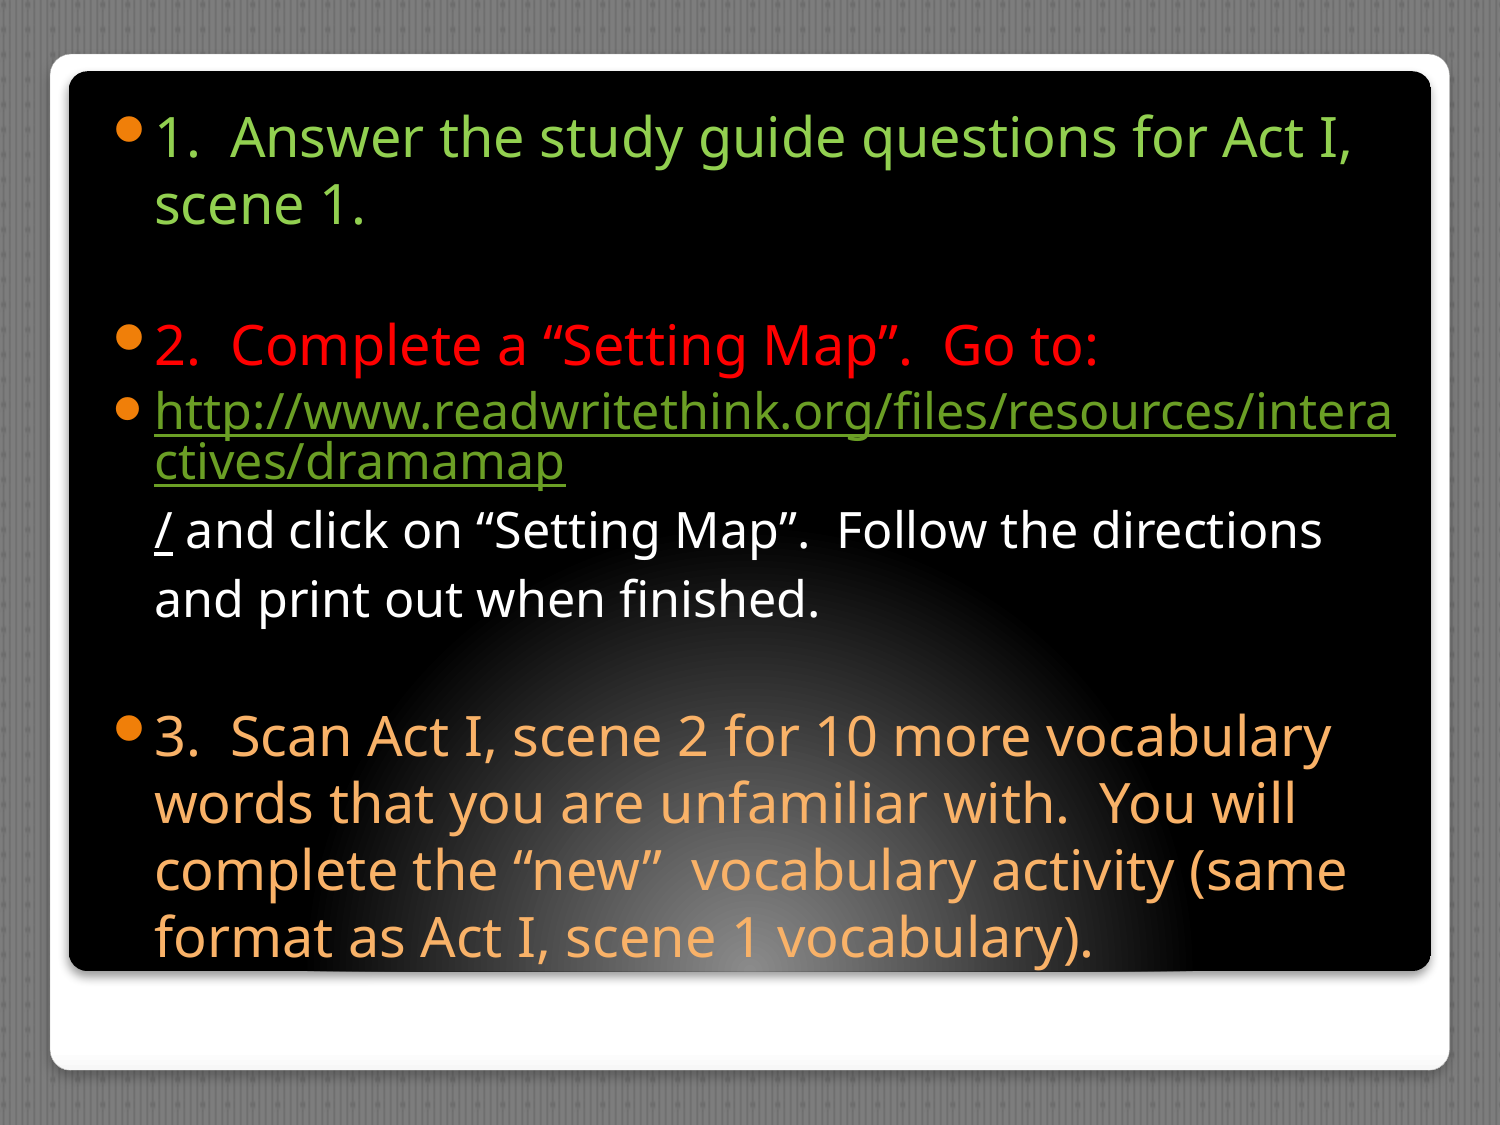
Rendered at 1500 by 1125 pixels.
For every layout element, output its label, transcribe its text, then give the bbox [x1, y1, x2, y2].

list 1. Answer the study guide questions for Act I, scene 1. 2. Complete a “Setting Map”. Go to: http://www.readwritethink.org/files/resources/interactives/dramamap/ and click on “Setting Map”. Follow the directions and print out when finished. 3. Scan Act I, scene 2 for 10 more vocabulary words that you are unfamiliar with. You will complete the “new” vocabulary activity (same format as Act I, scene 1 vocabulary). [82, 86, 1425, 938]
